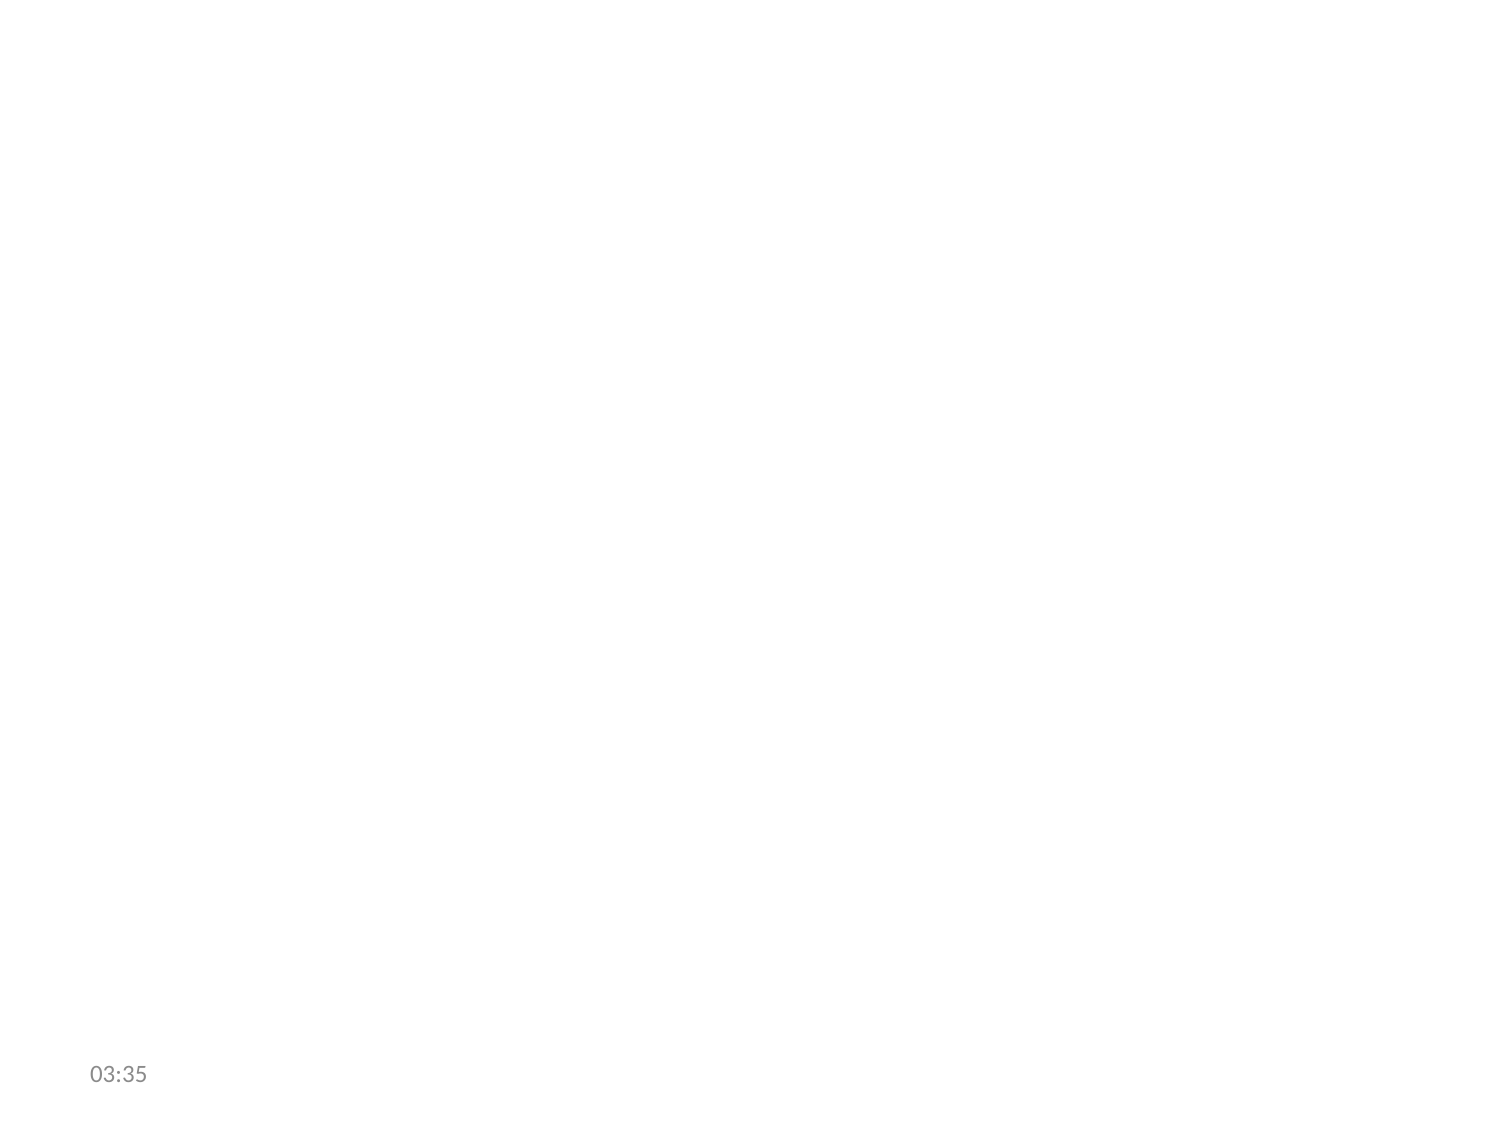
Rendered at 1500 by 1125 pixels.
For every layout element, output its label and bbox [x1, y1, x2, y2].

slide_number [75, 1042, 425, 1103]
